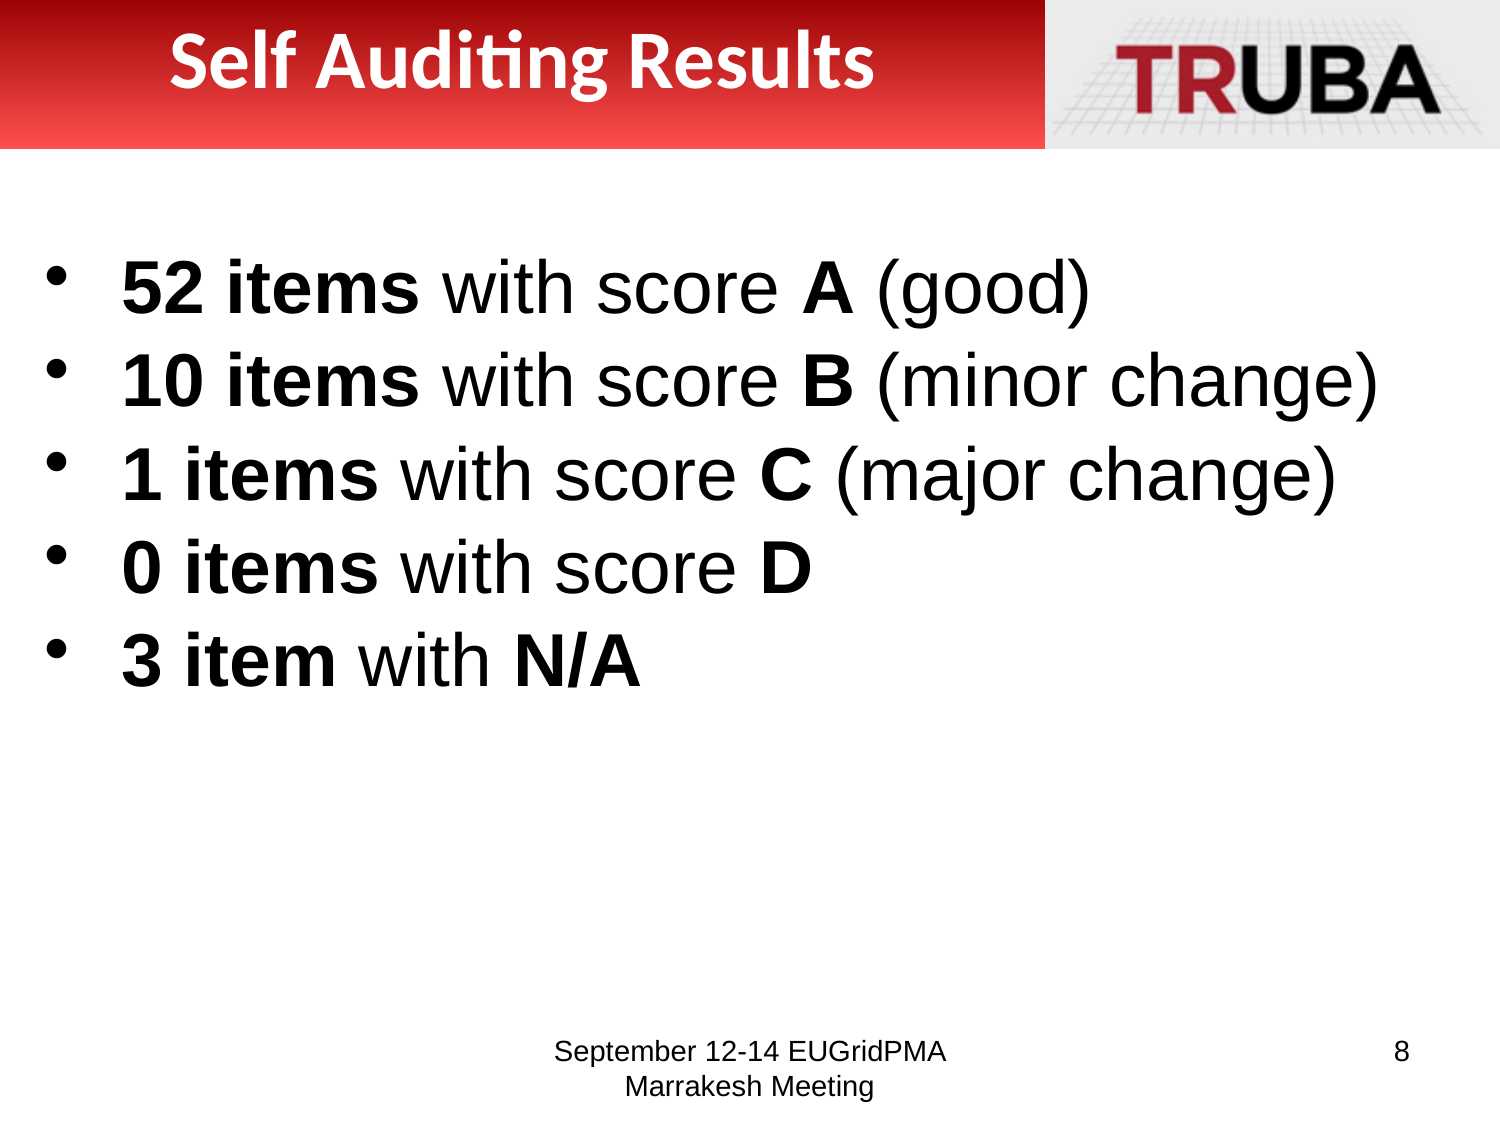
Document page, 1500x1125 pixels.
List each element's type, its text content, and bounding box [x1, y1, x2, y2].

footer September 12-14 EUGridPMA Marrakesh Meeting [512, 1024, 988, 1103]
slide_number 8 [1074, 1024, 1426, 1103]
picture [1045, 0, 1500, 150]
list 52 items with score A (good) 10 items with score B (minor change) 1 items with score C (major change) 0 items with score D 3 item with N/A [29, 243, 1455, 987]
text_box Self Auditing Results [0, 0, 1043, 149]
